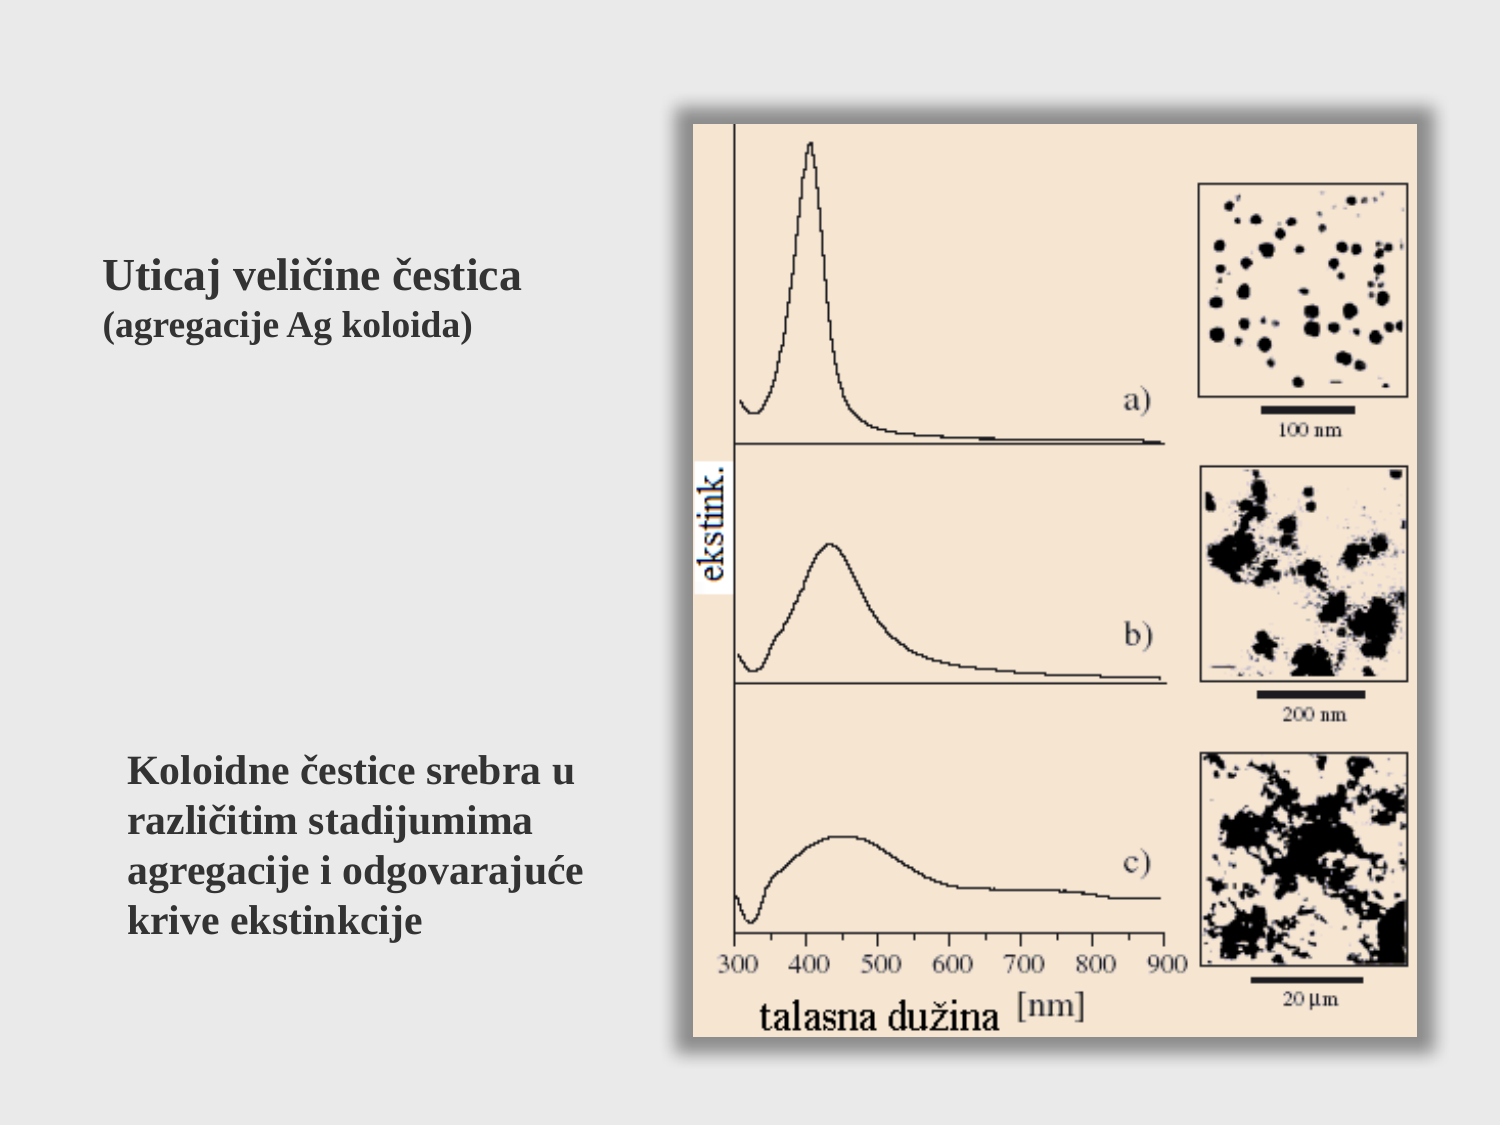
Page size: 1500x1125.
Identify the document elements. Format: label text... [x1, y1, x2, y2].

text_box Uticaj veličine čestica (agregacije Ag koloida) [87, 237, 549, 353]
picture [692, 124, 1417, 1037]
text_box Koloidne čestice srebra u različitim stadijumima agregacije i odgovarajuće krive ekstinkcije [112, 675, 650, 1000]
